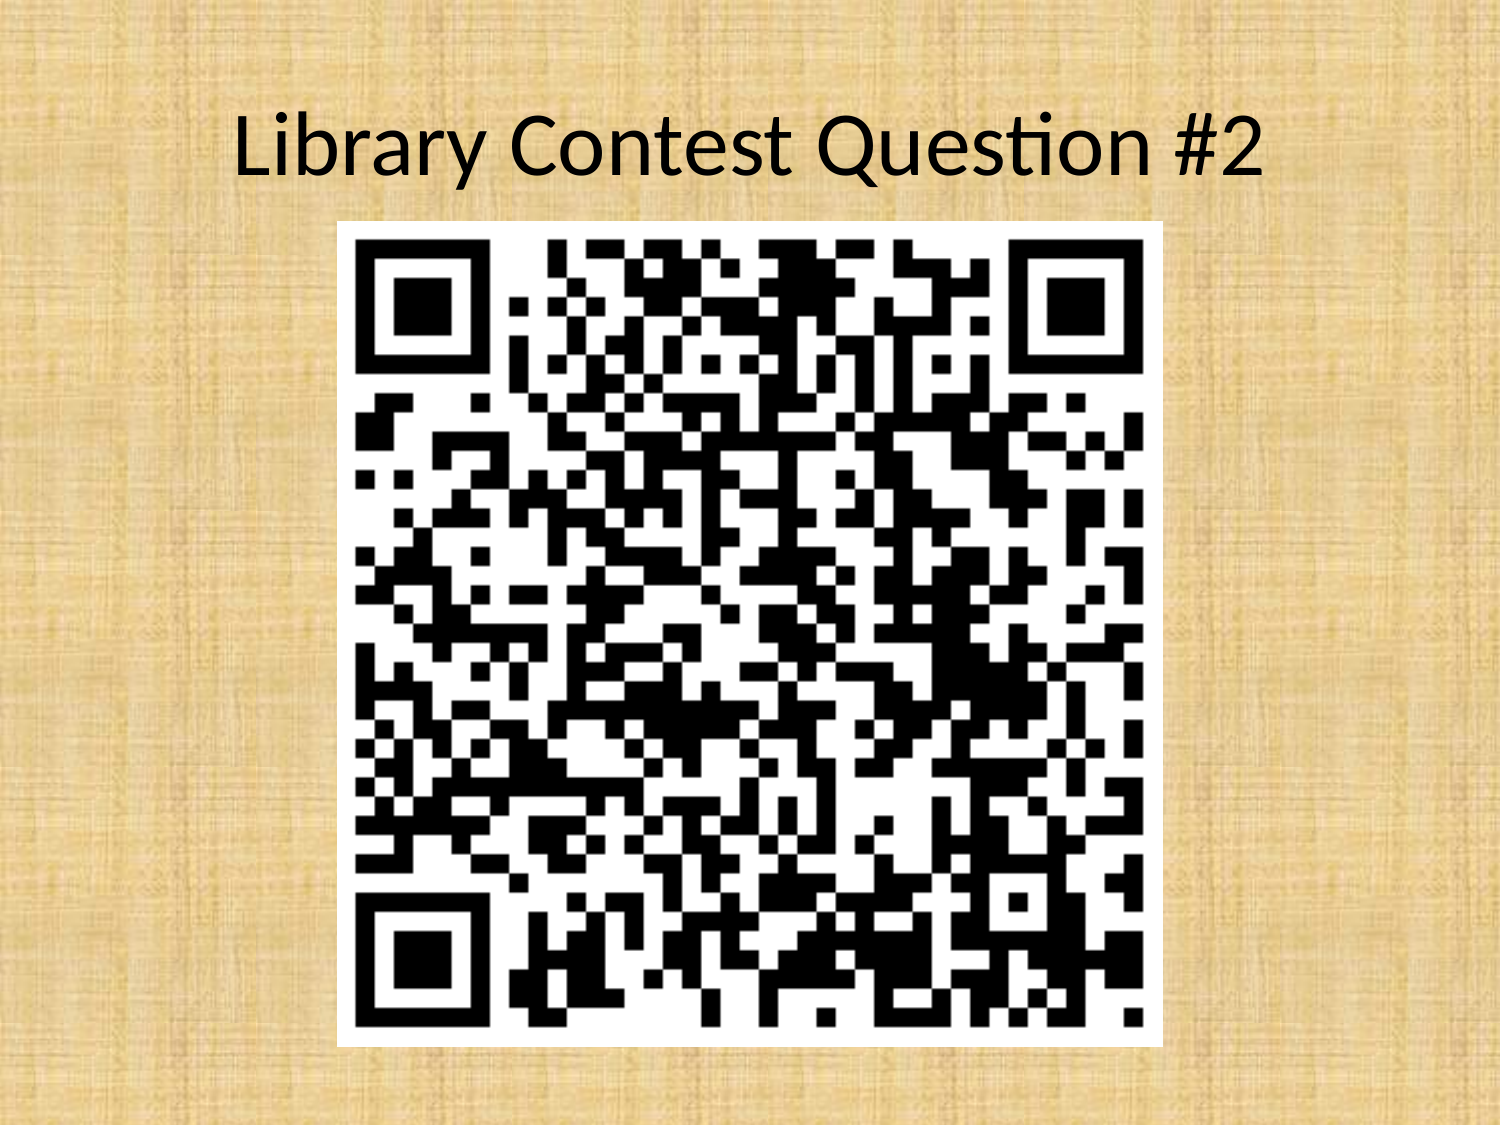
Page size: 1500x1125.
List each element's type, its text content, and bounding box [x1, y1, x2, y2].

title Library Contest Question #2 [75, 45, 1425, 233]
picture [0, 0, 1500, 1125]
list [337, 220, 1163, 1047]
